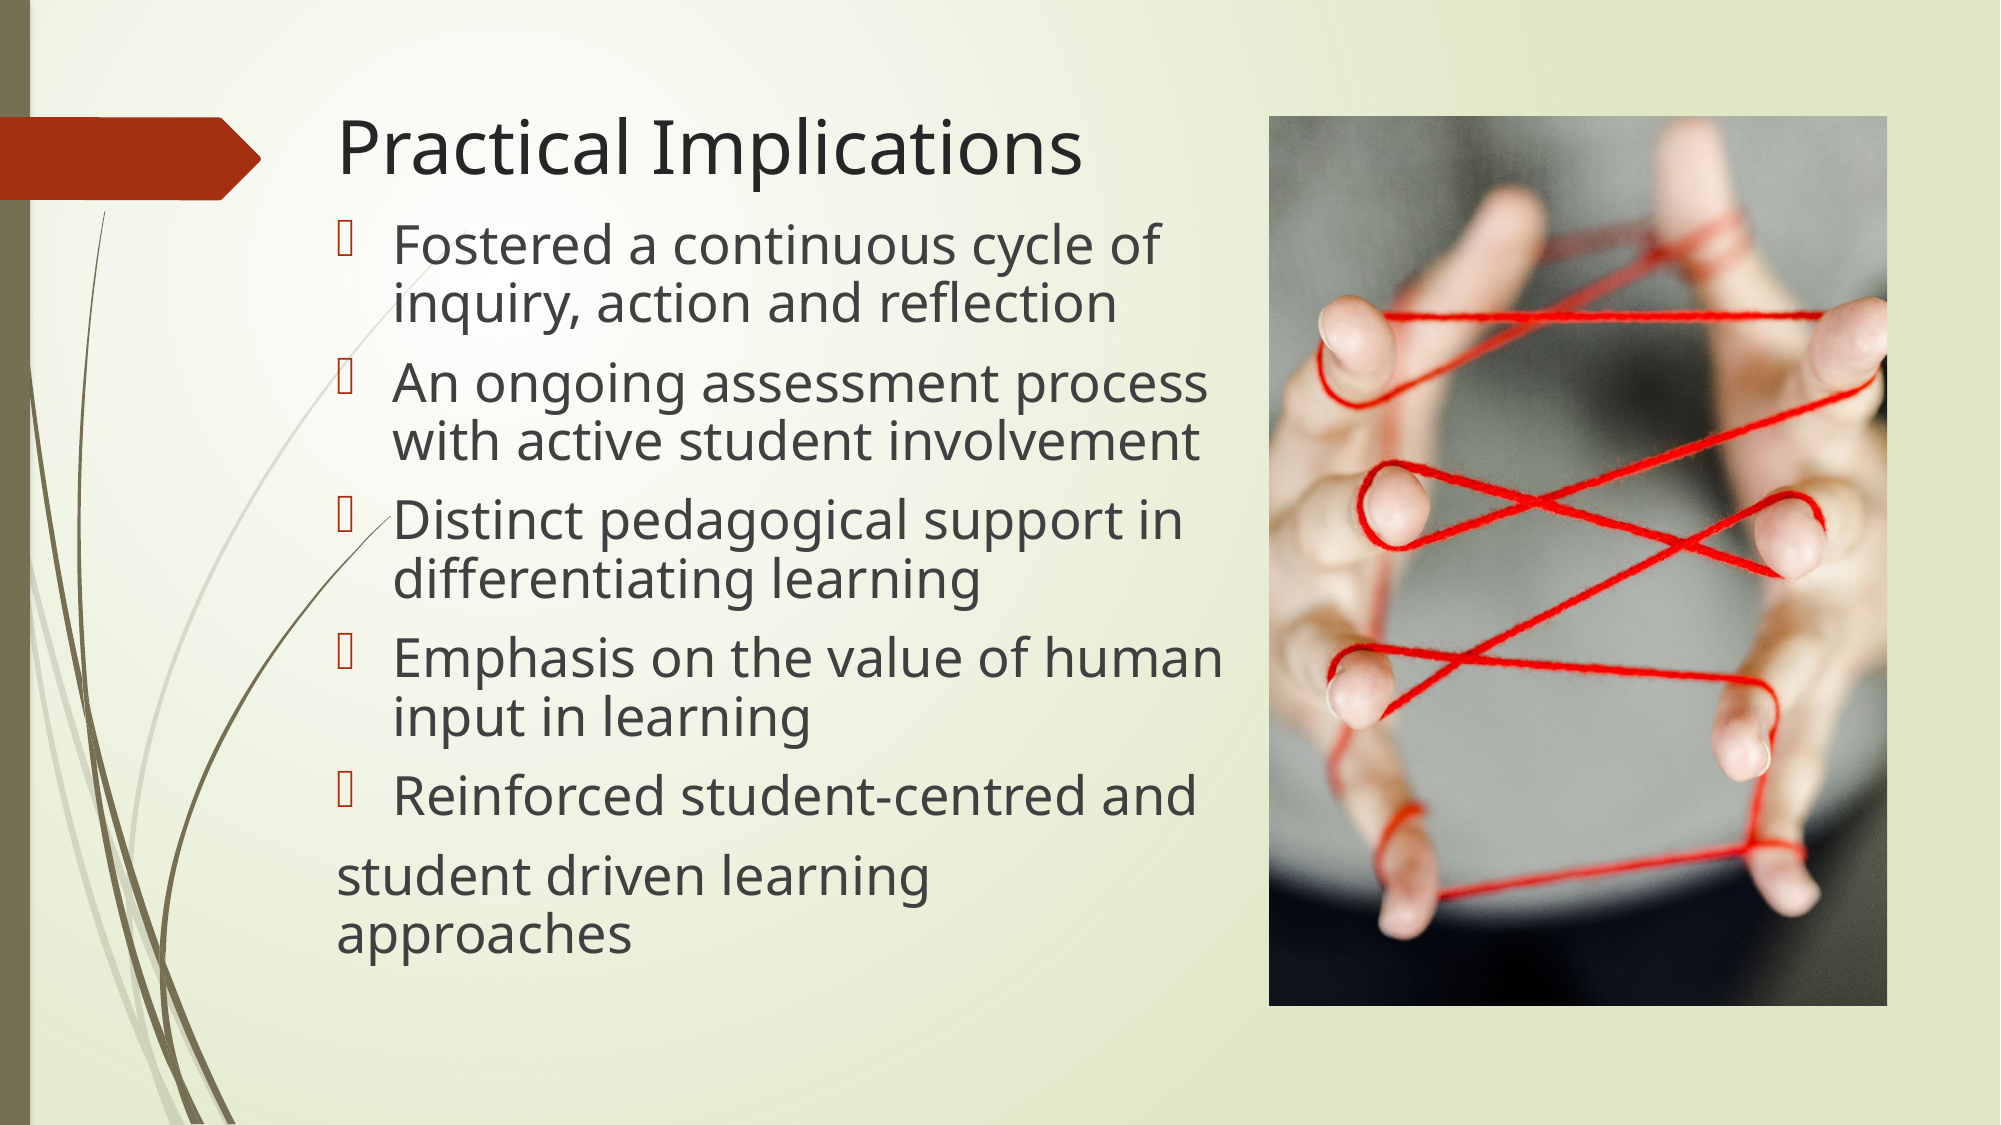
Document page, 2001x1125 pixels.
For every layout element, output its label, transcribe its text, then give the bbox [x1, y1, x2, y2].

title Practical Implications [321, 102, 1212, 210]
picture [1268, 116, 1888, 1006]
list Fostered a continuous cycle of inquiry, action and reflection An ongoing assessment process with active student involvement Distinct pedagogical support in differentiating learning Emphasis on the value of human input in learning Reinforced student-centred and student driven learning approaches [321, 210, 1242, 1040]
